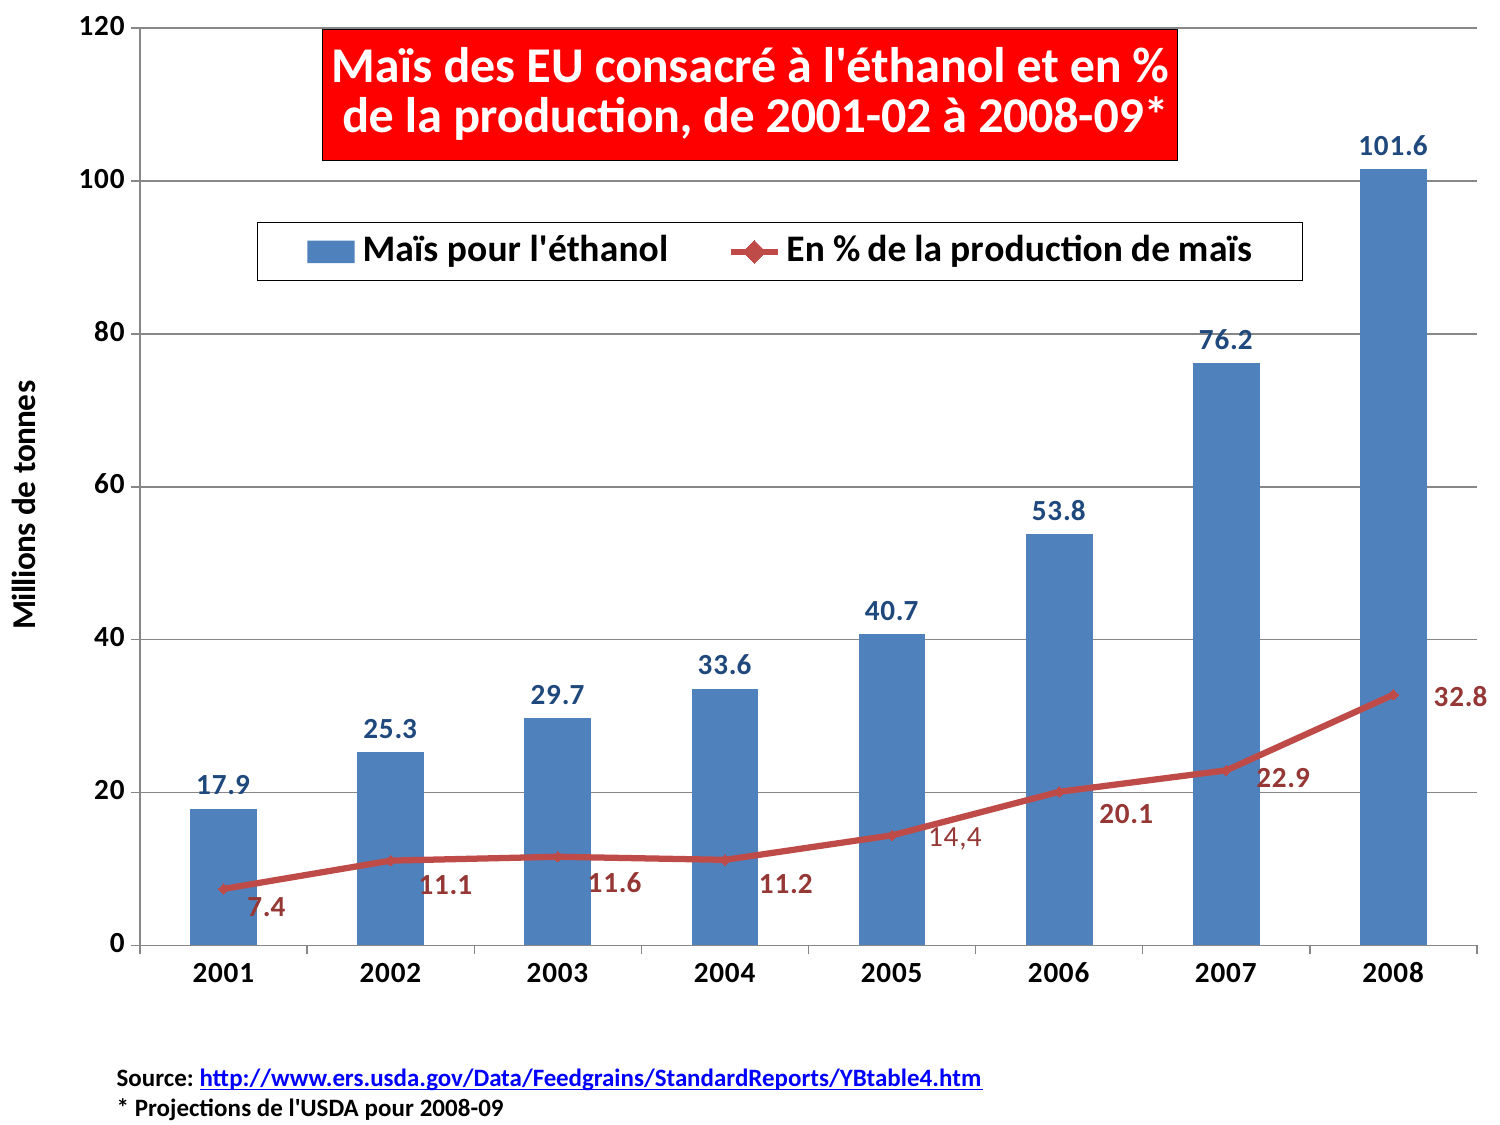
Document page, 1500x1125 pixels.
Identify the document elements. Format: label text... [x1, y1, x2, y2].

chart [0, 0, 1500, 1102]
text_box Source: http://www.ers.usda.gov/Data/Feedgrains/StandardReports/YBtable4.htm * Projections de l'USDA pour 2008-09 [101, 1110, 998, 1125]
